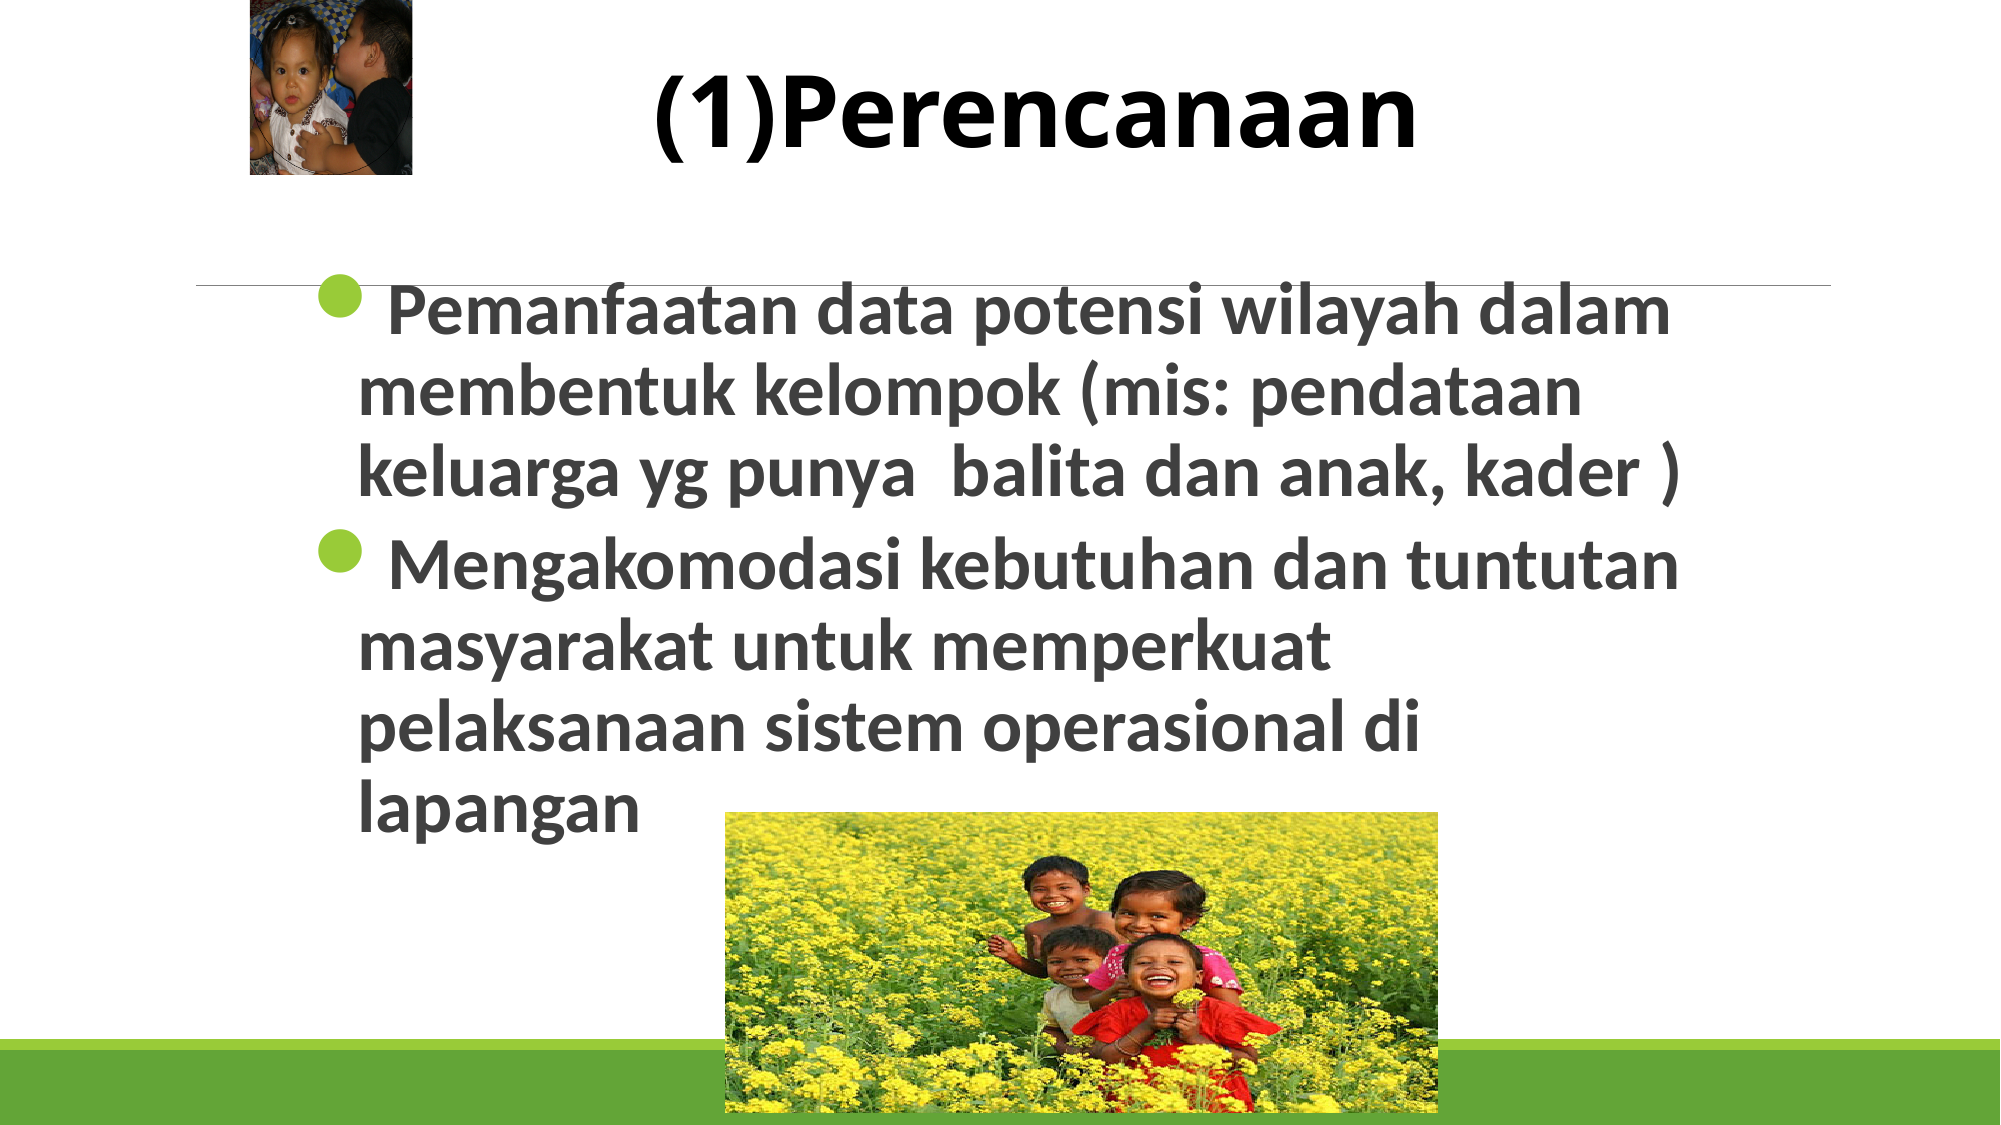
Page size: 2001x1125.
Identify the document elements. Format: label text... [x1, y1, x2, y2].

picture [249, 0, 413, 176]
list Pemanfaatan data potensi wilayah dalam membentuk kelompok (mis: pendataan keluarga yg punya balita dan anak, kader ) Mengakomodasi kebutuhan dan tuntutan masyarakat untuk memperkuat pelaksanaan sistem operasional di lapangan [312, 262, 1688, 938]
title (1)Perencanaan [420, 45, 1675, 175]
picture [724, 811, 1438, 1113]
